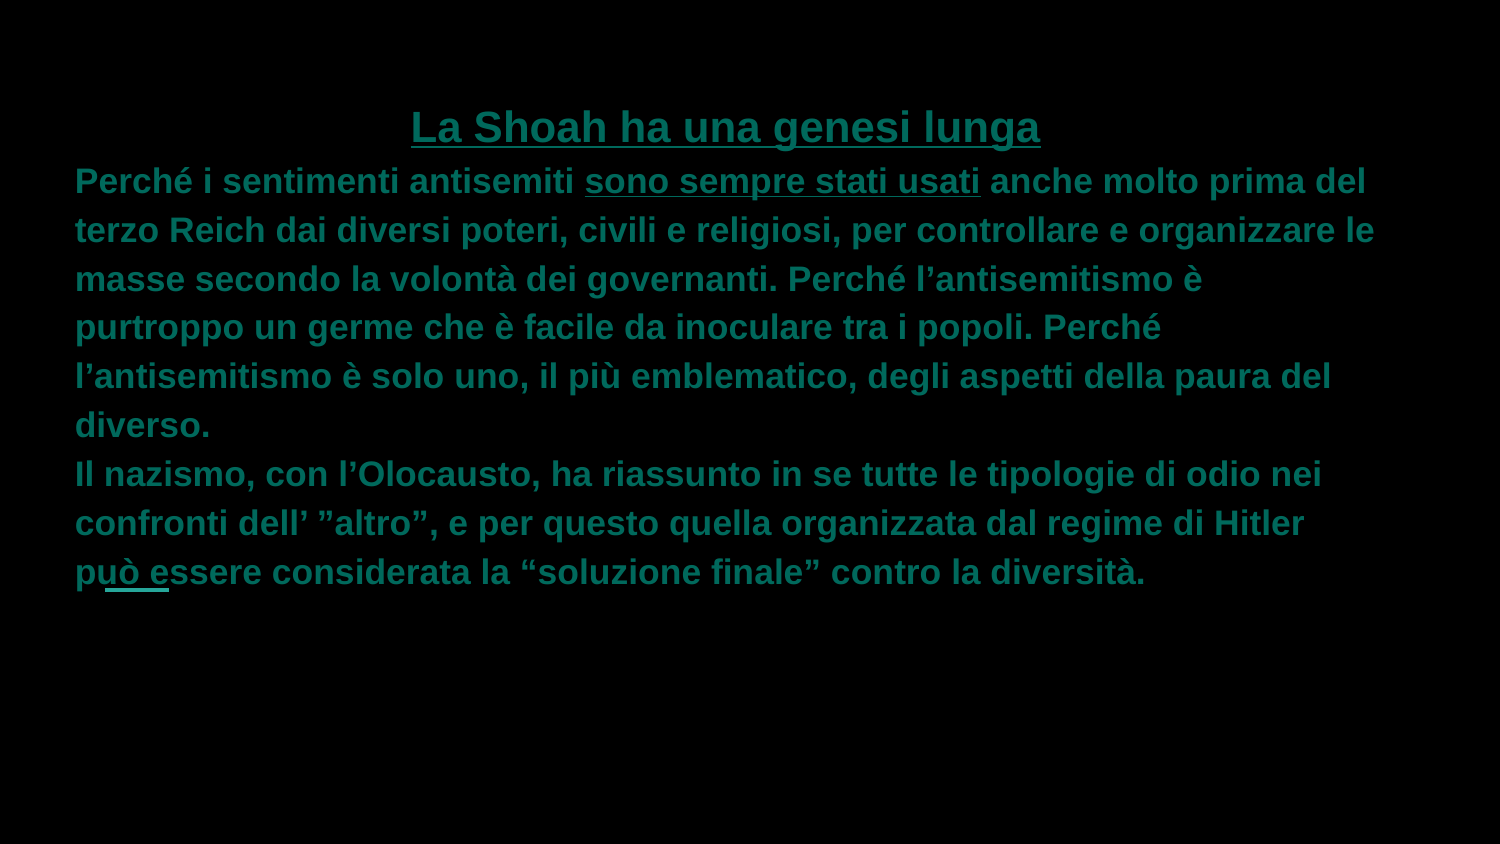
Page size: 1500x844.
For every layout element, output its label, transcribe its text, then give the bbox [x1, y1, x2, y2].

title La Shoah ha una genesi lunga Perché i sentimenti antisemiti sono sempre stati usati anche molto prima del terzo Reich dai diversi poteri, civili e religiosi, per controllare e organizzare le masse secondo la volontà dei governanti. Perché l’antisemitismo è purtroppo un germe che è facile da inoculare tra i popoli. Perché l’antisemitismo è solo uno, il più emblematico, degli aspetti della paura del diverso. Il nazismo, con l’Olocausto, ha riassunto in se tutte le tipologie di odio nei confronti dell’ ”altro”, e per questo quella organizzata dal regime di Hitler può essere considerata la “soluzione finale” contro la diversità. [59, 96, 1392, 675]
